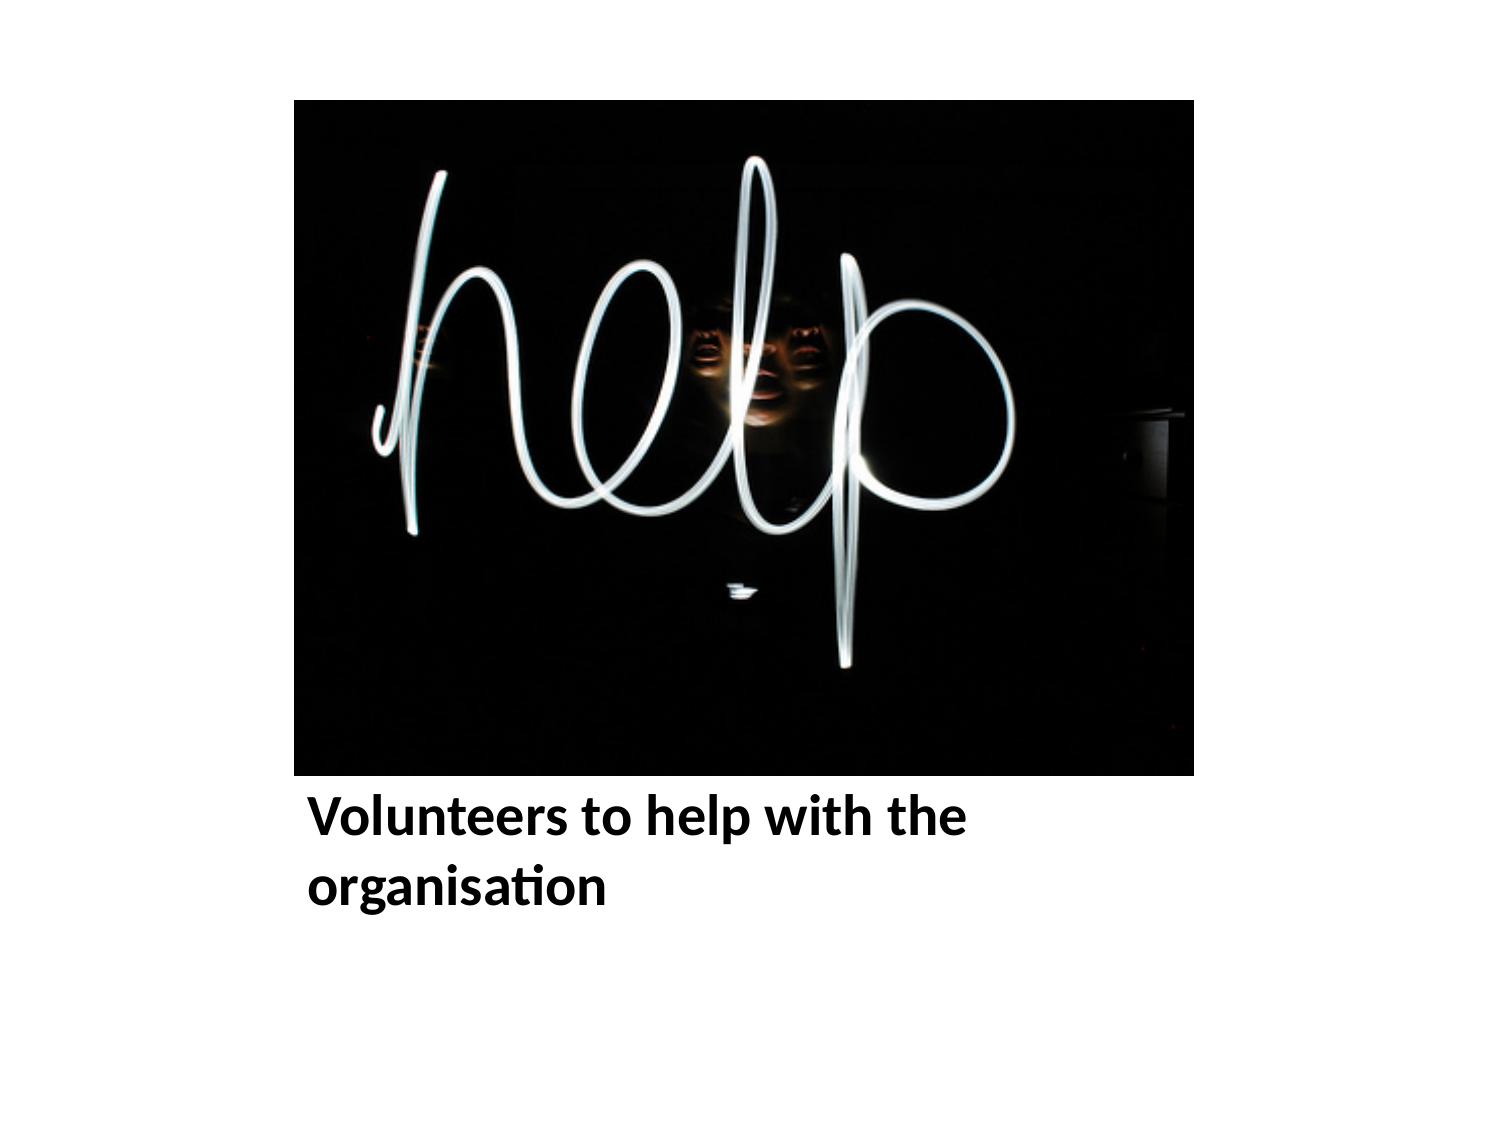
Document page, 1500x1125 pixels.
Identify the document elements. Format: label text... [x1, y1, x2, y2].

picture [293, 100, 1195, 776]
title Volunteers to help with the organisation [292, 832, 1193, 925]
